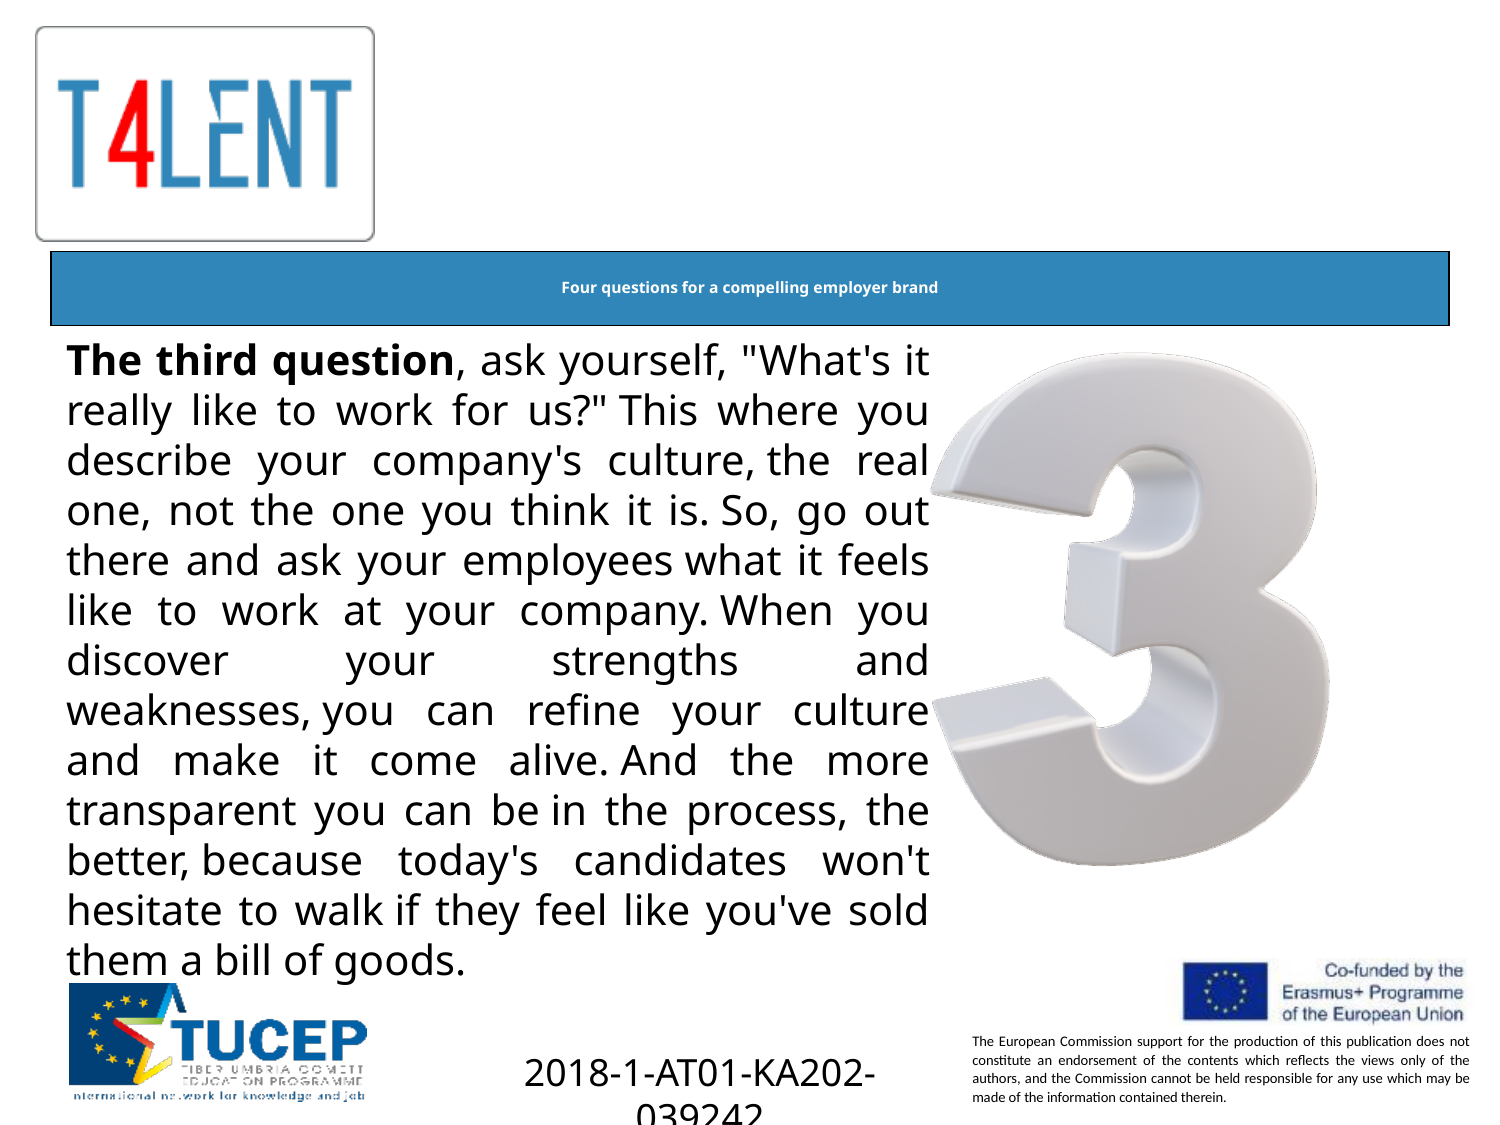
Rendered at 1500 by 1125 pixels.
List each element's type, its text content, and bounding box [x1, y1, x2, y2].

picture [914, 339, 1336, 874]
text_box 2018-1-AT01-KA202-039242 [454, 1040, 946, 1125]
text_box The third question, ask yourself, "What's it really like to work for us?" This where you describe your company's culture, the real one, not the one you think it is. So, go out there and ask your employees what it feels like to work at your company. When you discover your strengths and weaknesses, you can refine your culture and make it come alive. And the more transparent you can be in the process, the better, because today's candidates won't hesitate to walk if they feel like you've sold them a bill of goods. [51, 326, 946, 992]
picture [68, 983, 368, 1102]
title Four questions for a compelling employer brand [51, 251, 1449, 326]
picture [1166, 958, 1478, 1026]
picture [35, 26, 375, 242]
